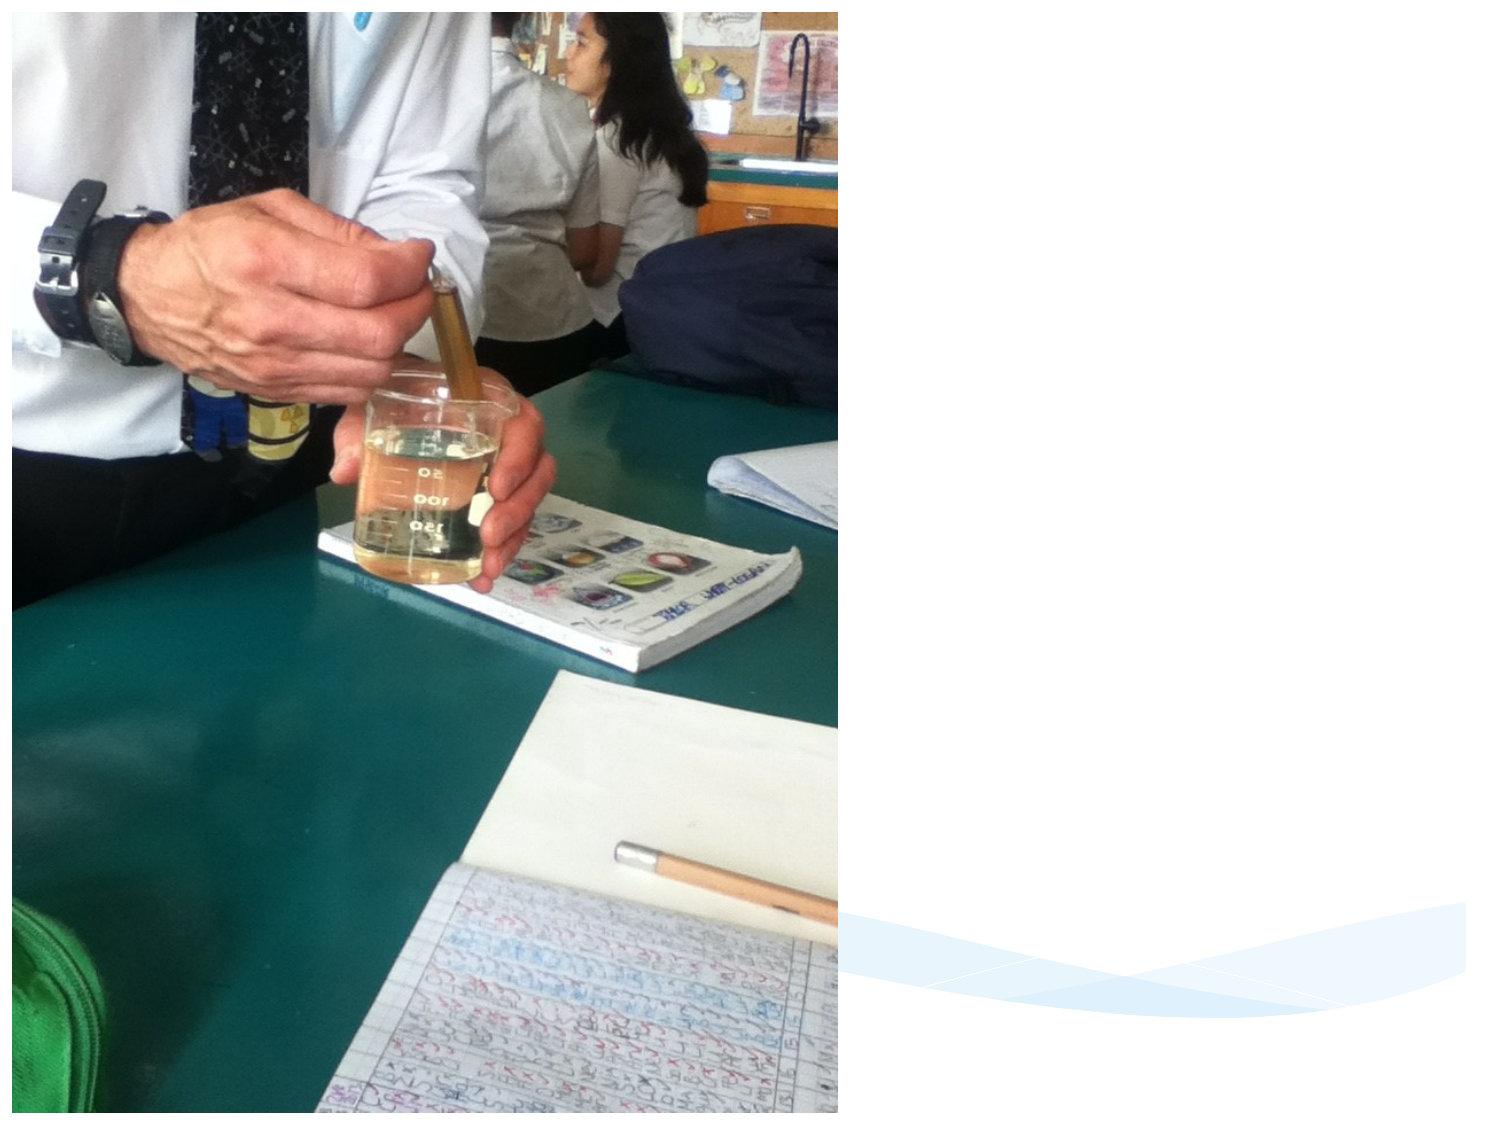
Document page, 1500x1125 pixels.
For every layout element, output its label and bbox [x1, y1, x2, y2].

picture [12, 12, 838, 1113]
